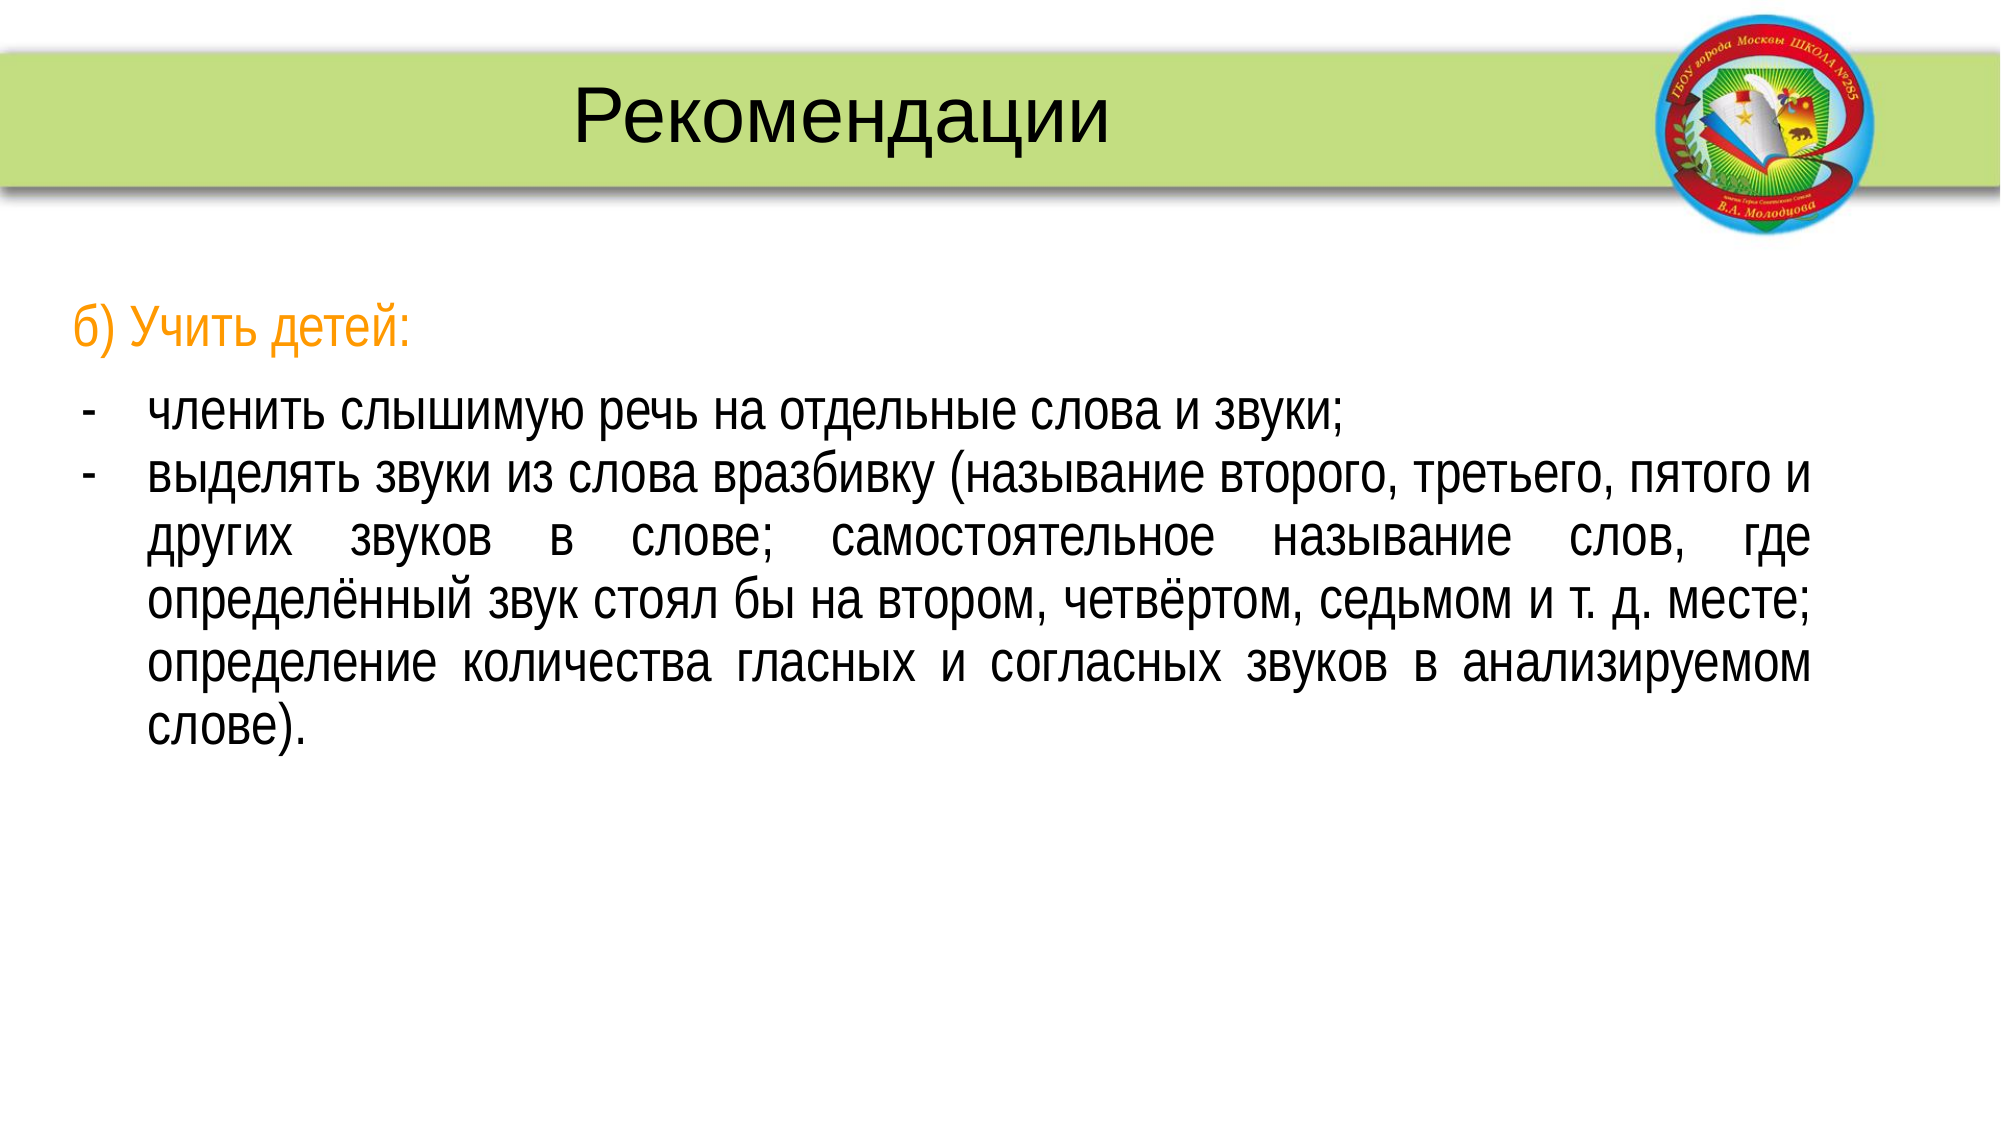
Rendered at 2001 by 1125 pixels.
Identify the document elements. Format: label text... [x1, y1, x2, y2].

list б) Учить детей: членить слышимую речь на отдельные слова и звуки; выделять звуки из слова вразбивку (называние второго, третьего, пятого и других звуков в слове; самостоятельное называние слов, где определённый звук стоял бы на втором, четвёртом, седьмом и т. д. месте; определение количества гласных и согласных звуков в анализируемом слове). [57, 288, 1829, 983]
picture [0, 0, 2001, 1125]
title Рекомендации [53, 52, 1632, 182]
